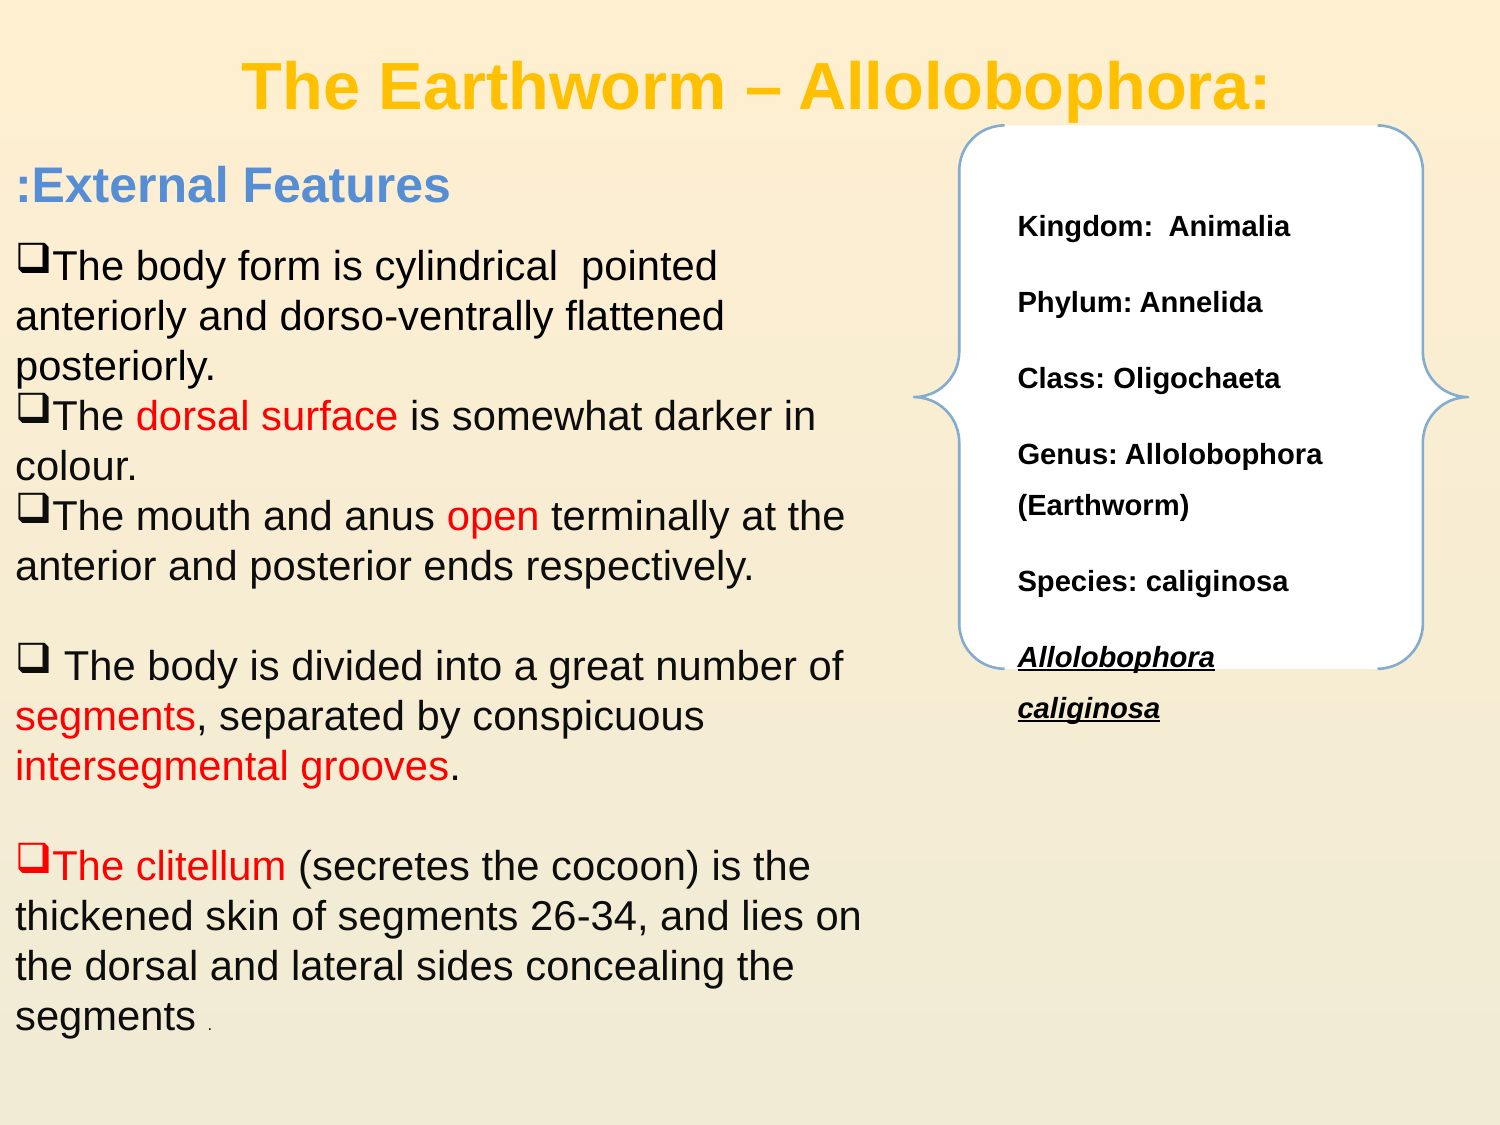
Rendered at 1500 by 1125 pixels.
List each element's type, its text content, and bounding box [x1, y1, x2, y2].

text_box Kingdom: Animalia Phylum: Annelida Class: Oligochaeta Genus: Allolobophora (Earthworm) Species: caliginosa Allolobophora caliginosa [914, 125, 1469, 669]
text_box External Features: The body form is cylindrical pointed anteriorly and dorso-ventrally flattened posteriorly. The dorsal surface is somewhat darker in colour. The mouth and anus open terminally at the anterior and posterior ends respectively. The body is divided into a great number of segments, separated by conspicuous intersegmental grooves. The clitellum (secretes the cocoon) is the thickened skin of segments 26-34, and lies on the dorsal and lateral sides concealing the segments . [0, 144, 914, 1047]
text_box The Earthworm – Allolobophora: [226, 35, 1289, 131]
text_box [0, 0, 1500, 75]
